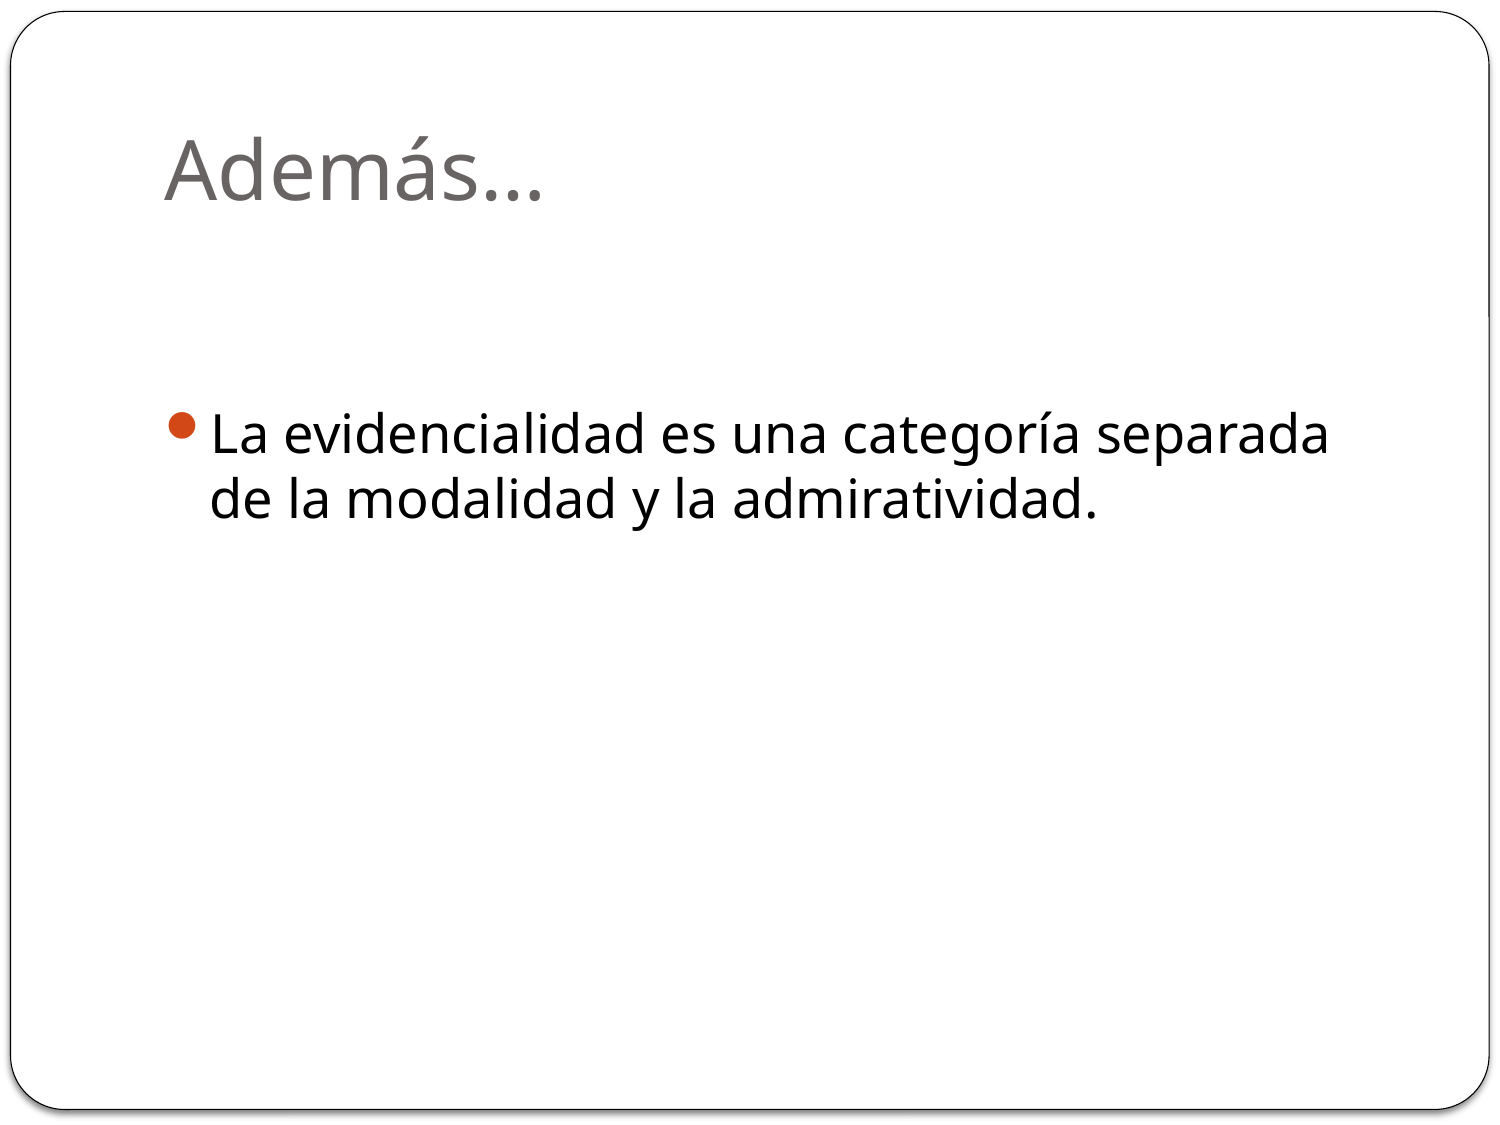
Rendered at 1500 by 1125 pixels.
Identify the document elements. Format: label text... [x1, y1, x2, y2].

list La evidencialidad es una categoría separada de la modalidad y la admiratividad. [150, 237, 1425, 988]
title Además… [150, 45, 1425, 233]
